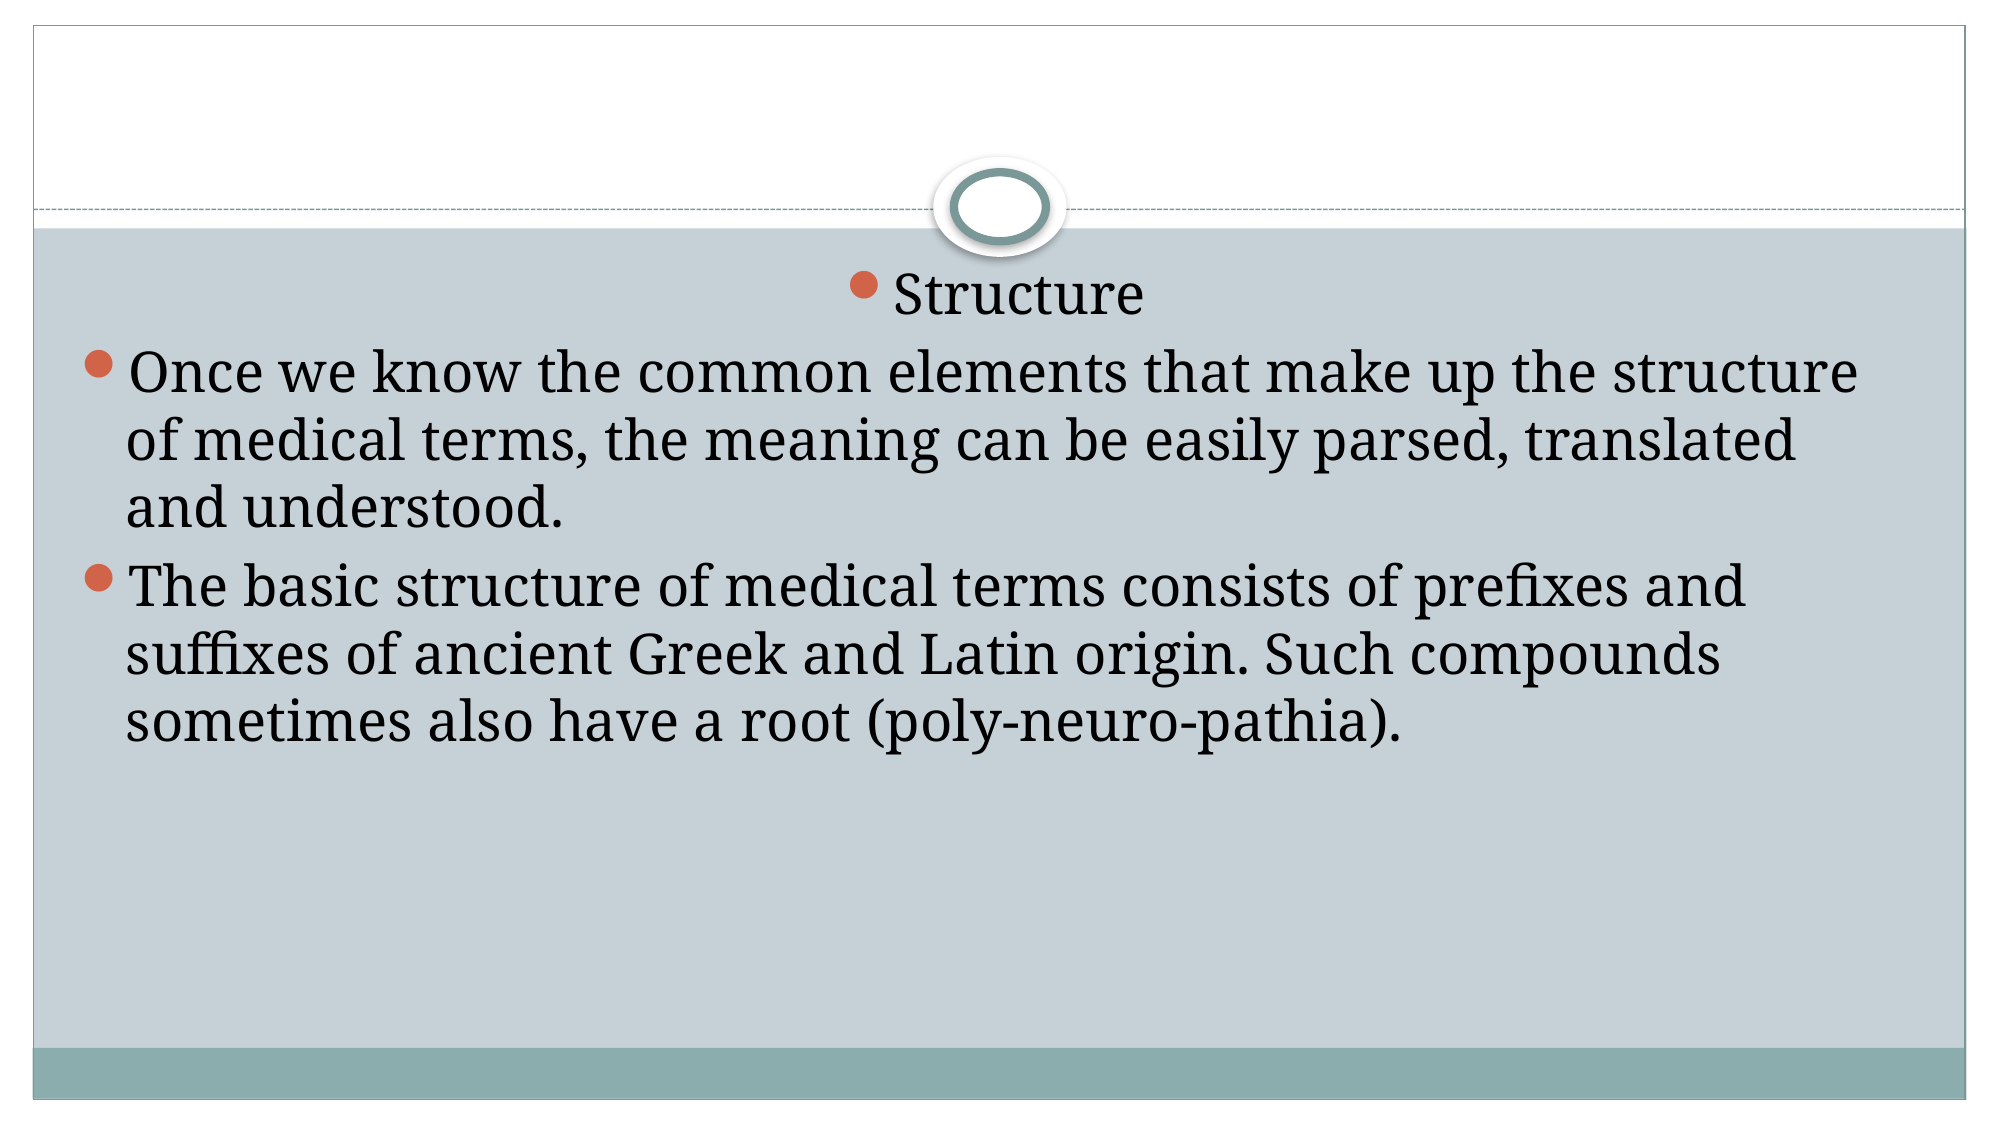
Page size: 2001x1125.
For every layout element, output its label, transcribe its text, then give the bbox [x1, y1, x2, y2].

list Structure Once we know the common elements that make up the structure of medical terms, the meaning can be easily parsed, translated and understood. The basic structure of medical terms consists of prefixes and suffixes of ancient Greek and Latin origin. Such compounds sometimes also have a root (poly-neuro-pathia). [66, 250, 1926, 1001]
